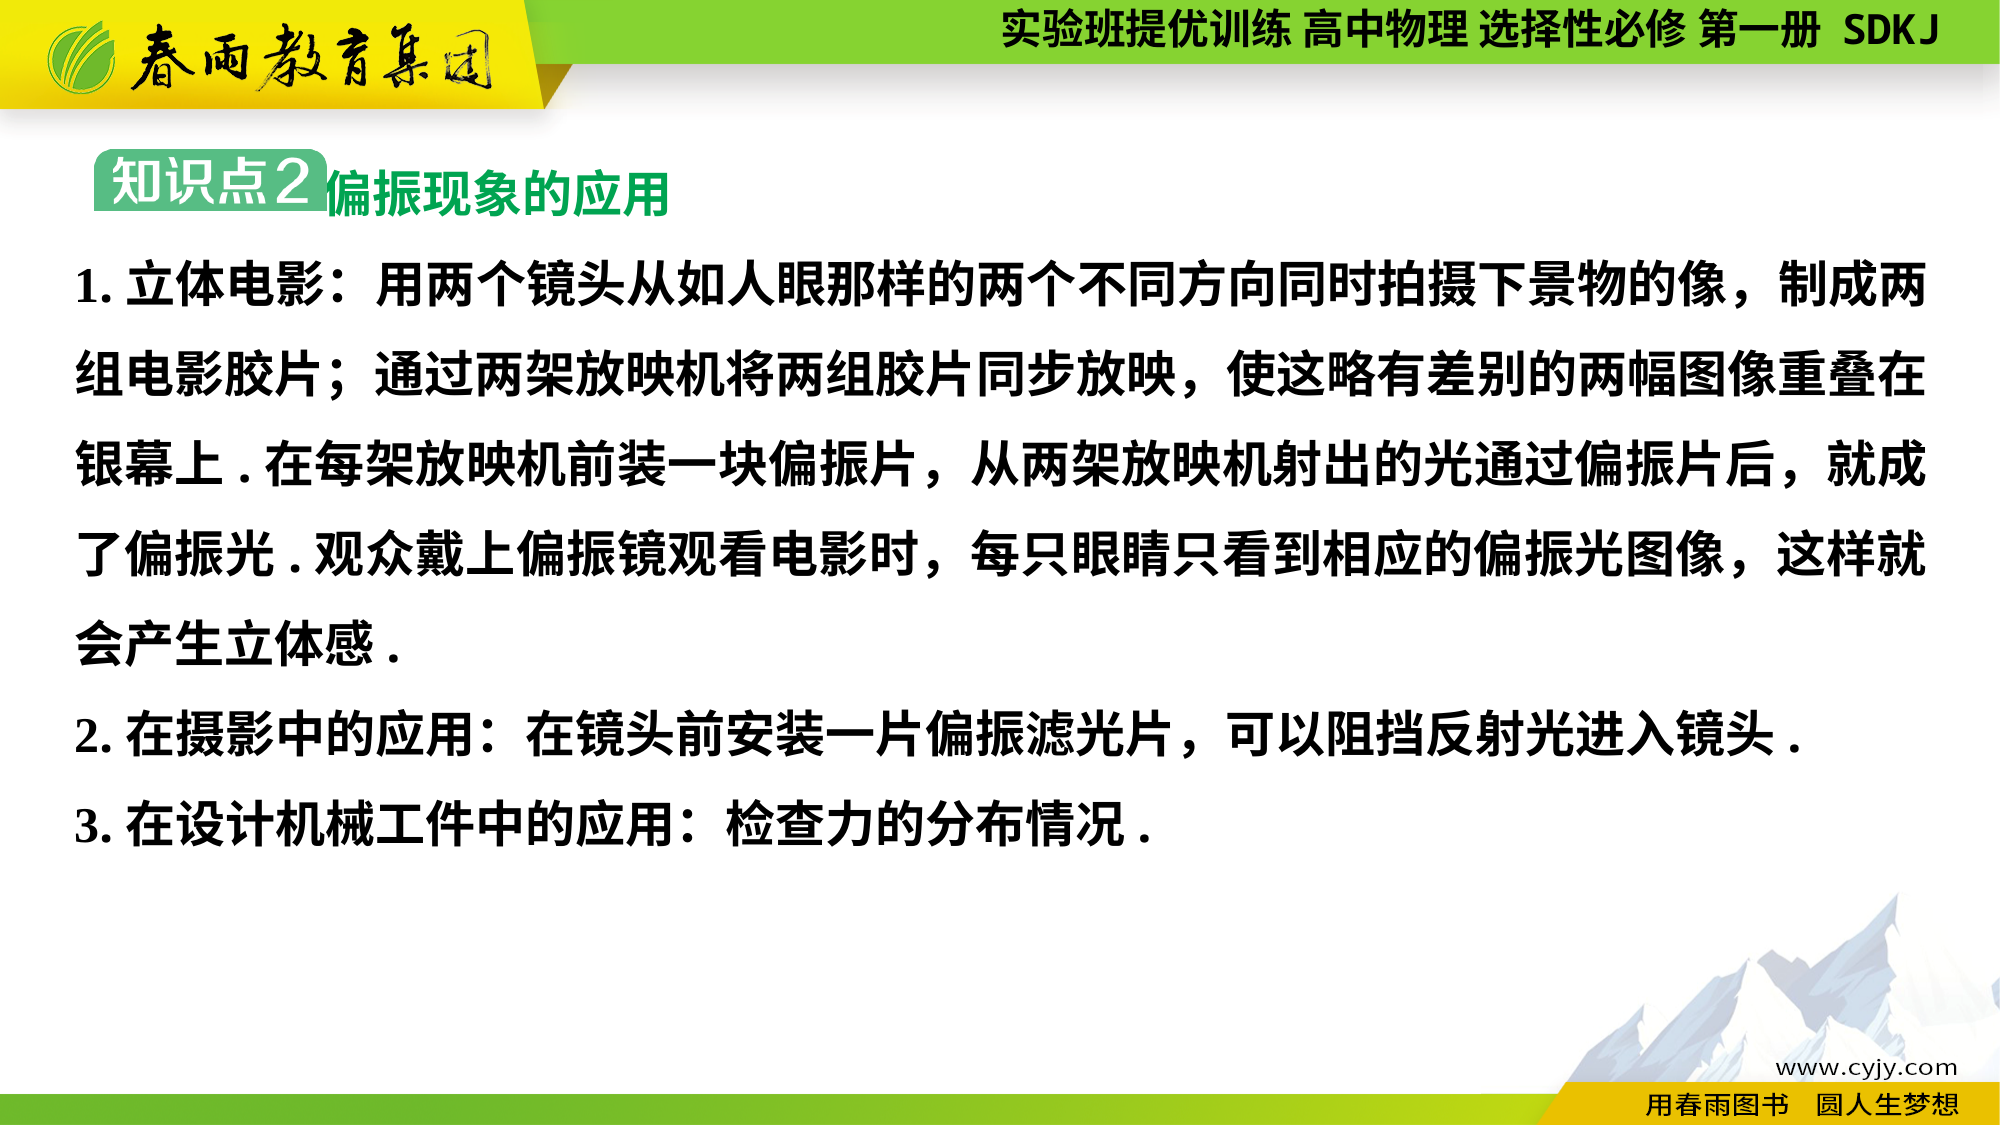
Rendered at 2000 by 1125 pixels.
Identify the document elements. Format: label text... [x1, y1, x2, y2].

picture [0, 0, 2000, 1125]
list 偏振现象的应用 1.立体电影：用两个镜头从如人眼那样的两个不同方向同时拍摄下景物的像，制成两组电影胶片；通过两架放映机将两组胶片同步放映，使这略有差别的两幅图像重叠在银幕上.在每架放映机前装一块偏振片，从两架放映机射出的光通过偏振片后，就成了偏振光.观众戴上偏振镜观看电影时，每只眼睛只看到相应的偏振光图像，这样就会产生立体感. 2.在摄影中的应用：在镜头前安装一片偏振滤光片，可以阻挡反射光进入镜头. 3.在设计机械工件中的应用：检查力的分布情况. [59, 125, 1944, 857]
